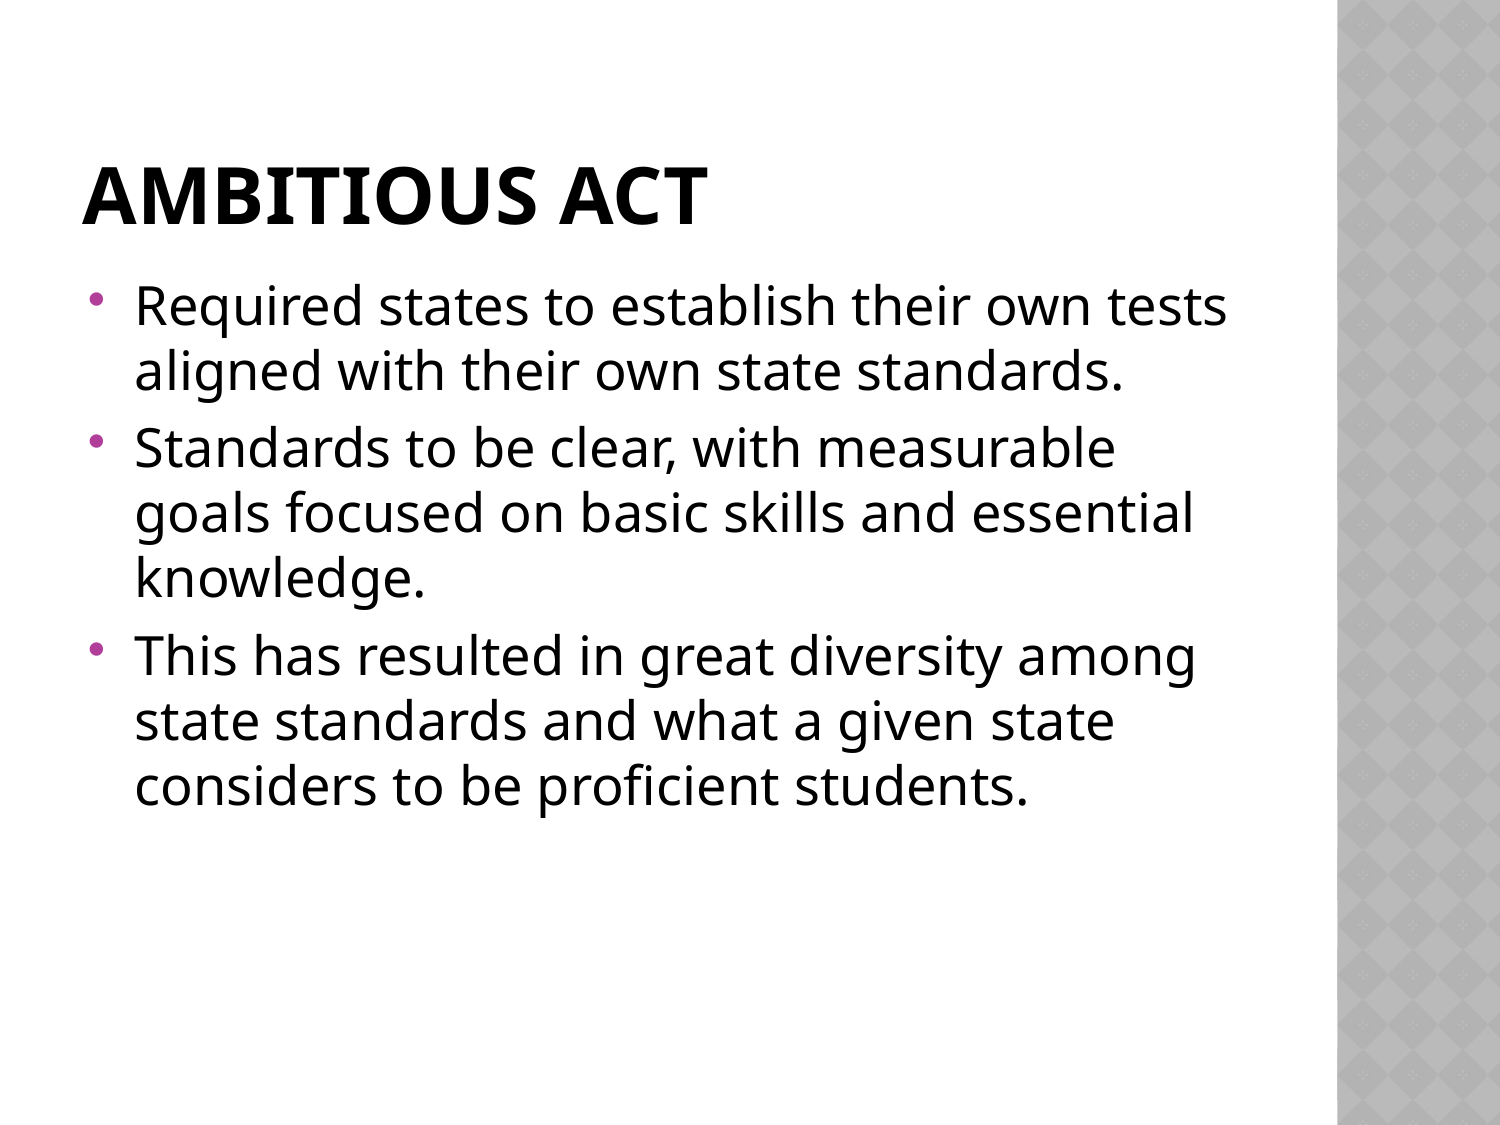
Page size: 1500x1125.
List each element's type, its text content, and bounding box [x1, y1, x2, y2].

list Required states to establish their own tests aligned with their own state standards. Standards to be clear, with measurable goals focused on basic skills and essential knowledge. This has resulted in great diversity among state standards and what a given state considers to be proficient students. [75, 264, 1263, 1059]
title Ambitious Act [75, 52, 1263, 240]
